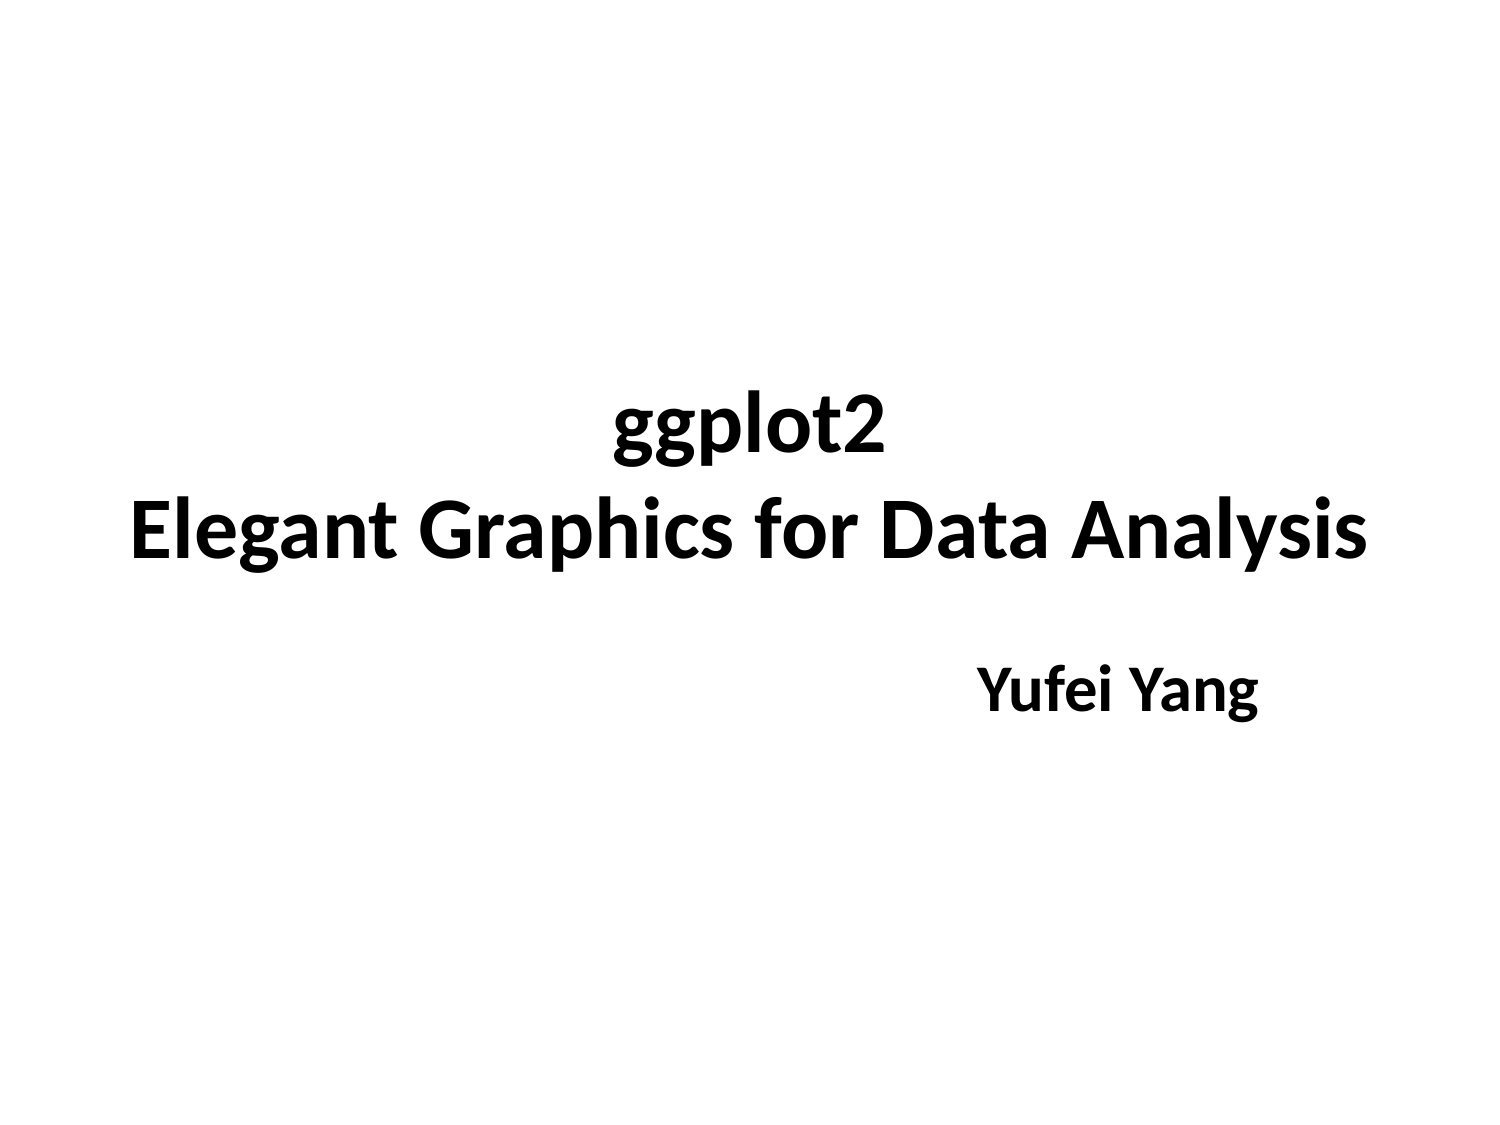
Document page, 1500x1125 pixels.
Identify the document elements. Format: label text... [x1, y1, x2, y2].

subtitle Yufei Yang [225, 637, 1275, 925]
title ggplot2 Elegant Graphics for Data Analysis [112, 349, 1388, 591]
